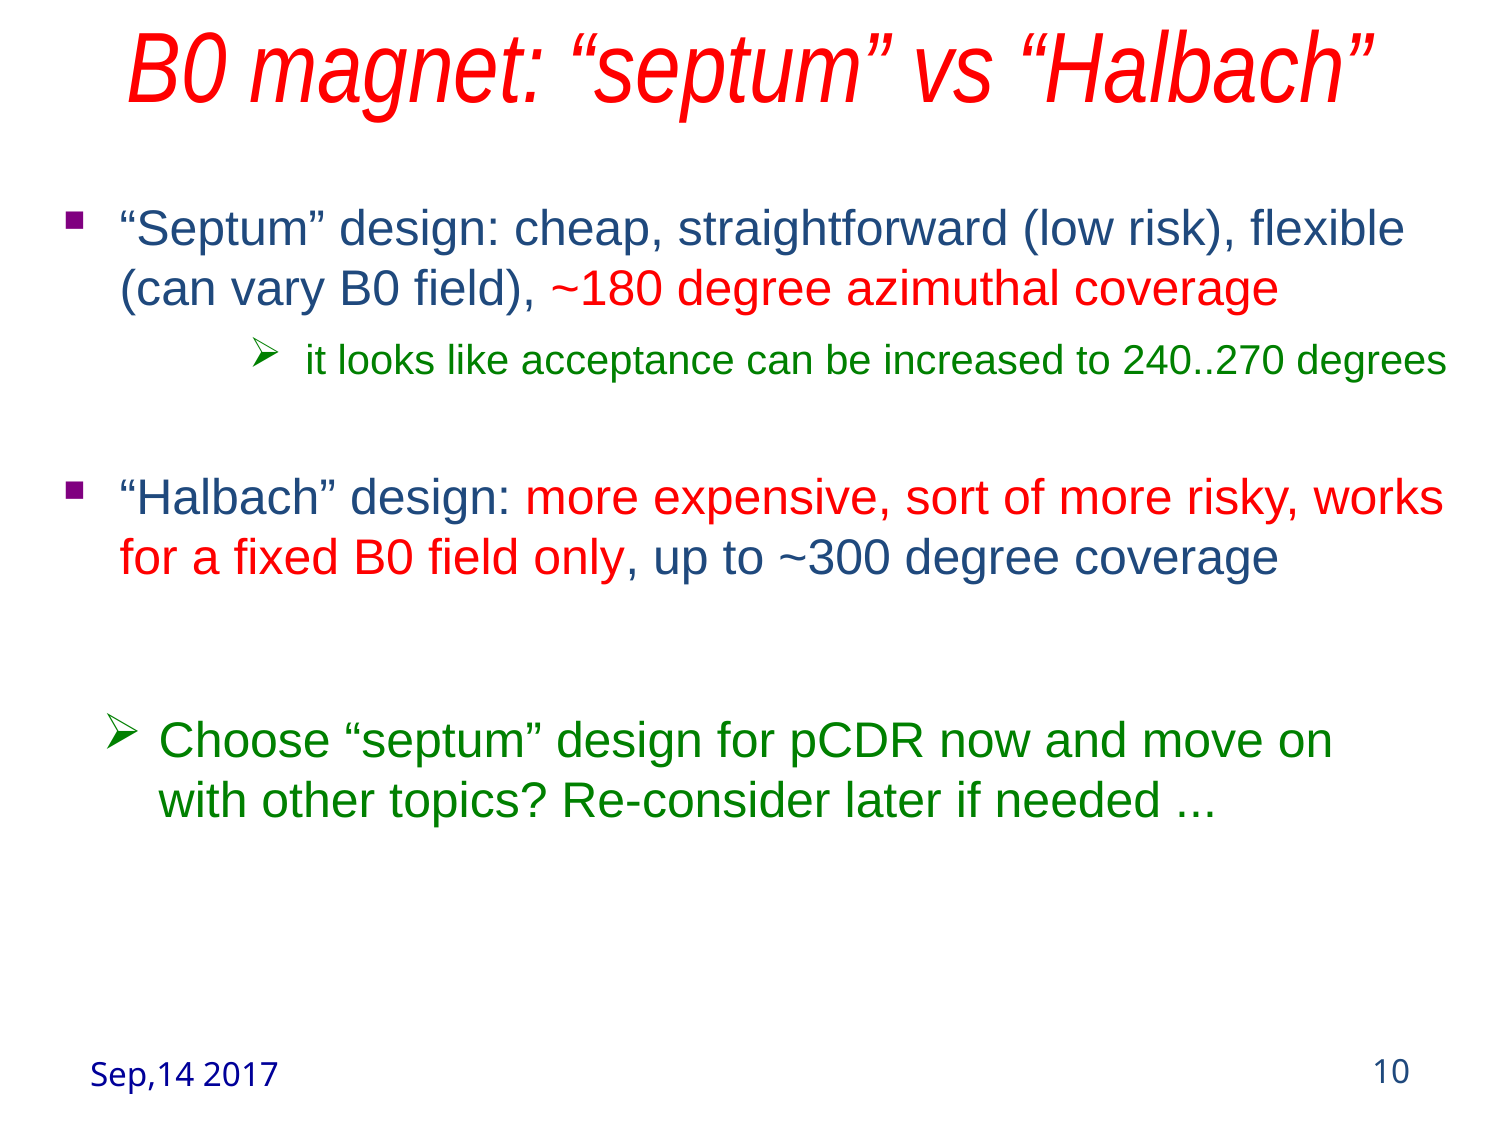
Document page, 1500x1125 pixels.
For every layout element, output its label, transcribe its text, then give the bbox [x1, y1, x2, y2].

title B0 magnet: “septum” vs “Halbach” [0, 0, 1500, 125]
text_box “Septum” design: cheap, straightforward (low risk), flexible (can vary B0 field), ~180 degree azimuthal coverage “Halbach” design: more expensive, sort of more risky, works for a fixed B0 field only, up to ~300 degree coverage [48, 187, 1499, 600]
text_box it looks like acceptance can be increased to 240..270 degrees [234, 324, 1497, 390]
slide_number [75, 1042, 425, 1103]
text_box Choose “septum” design for pCDR now and move on with other topics? Re-consider later if needed ... [87, 699, 1413, 835]
slide_number 10 [1074, 1042, 1425, 1103]
